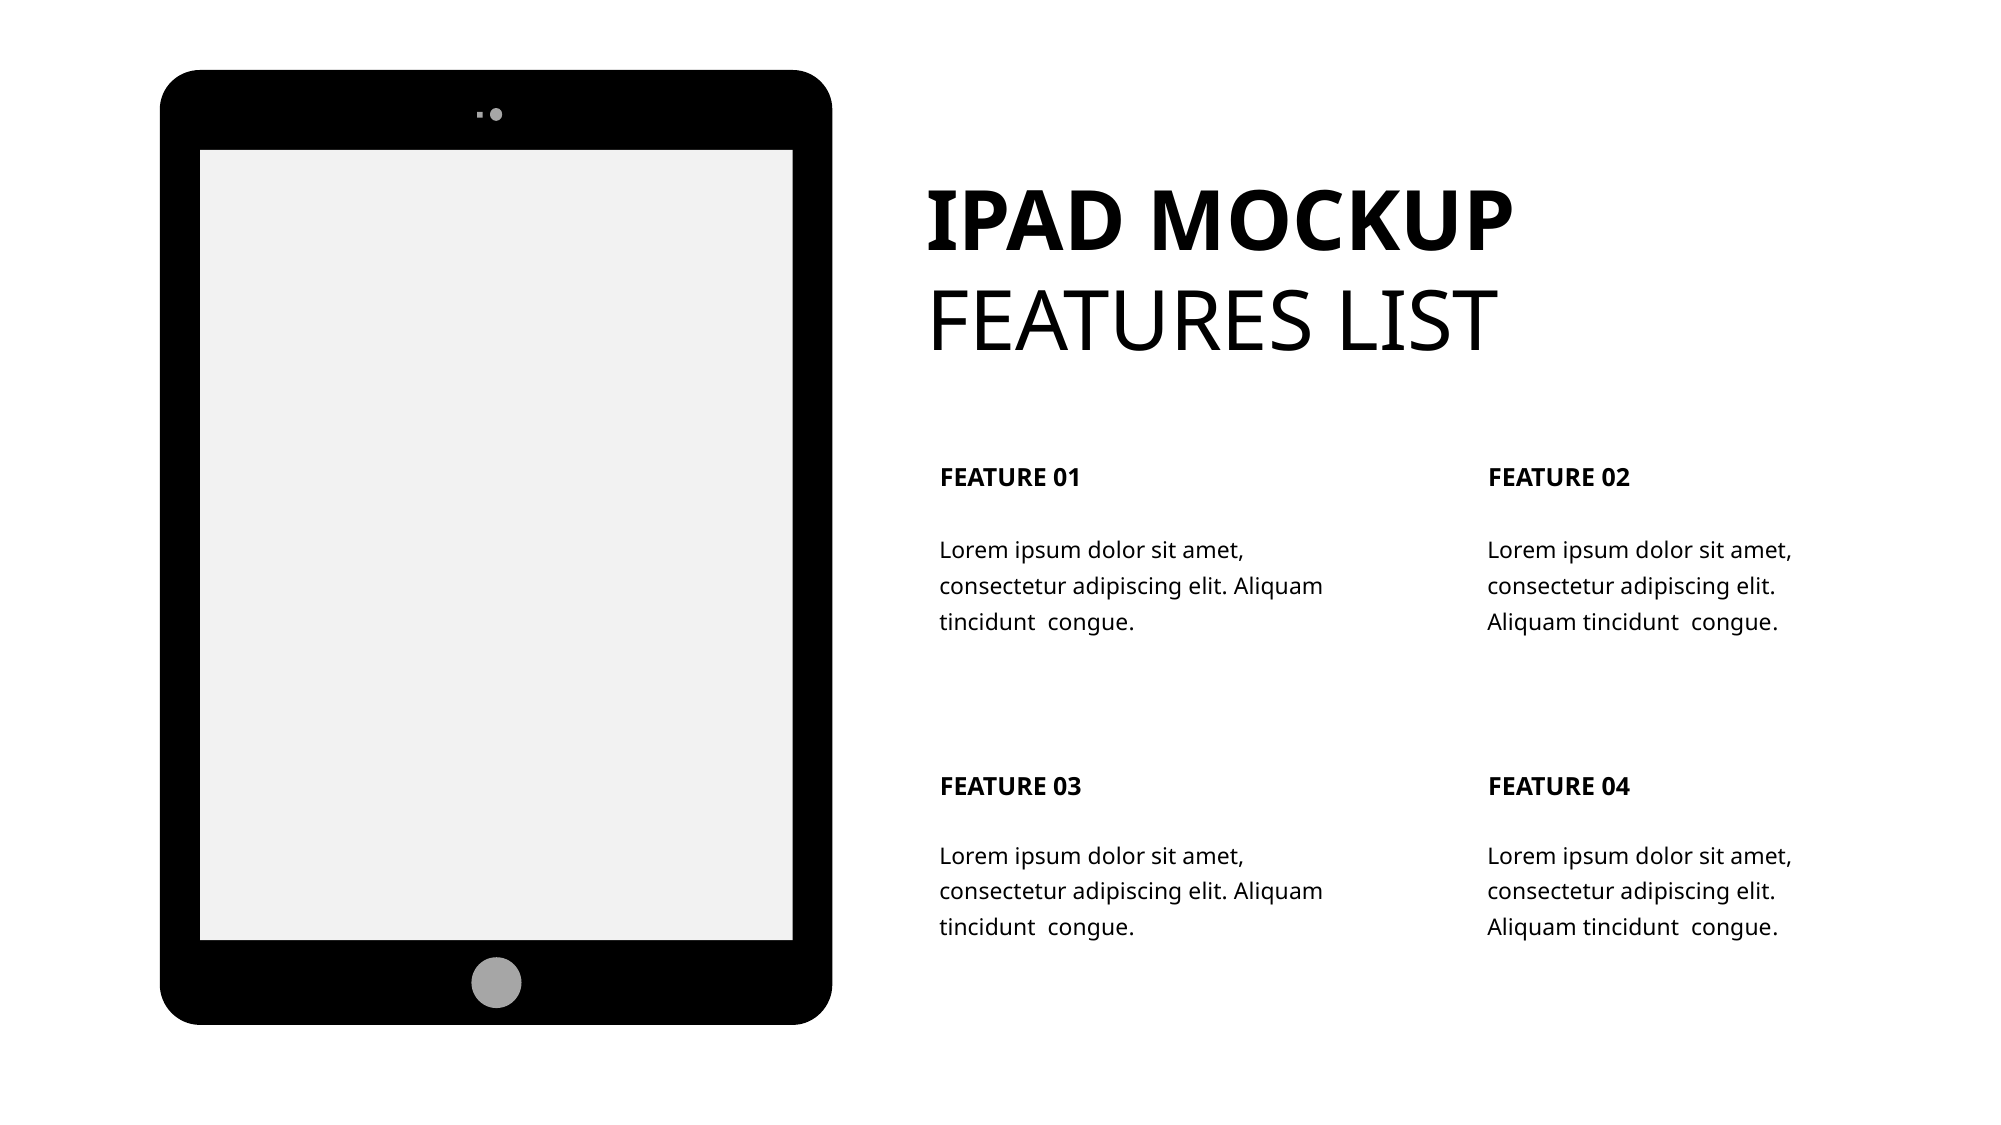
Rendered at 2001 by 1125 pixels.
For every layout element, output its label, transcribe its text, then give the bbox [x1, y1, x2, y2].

text_box Lorem ipsum dolor sit amet, consectetur adipiscing elit. Aliquam tincidunt congue. [1467, 823, 1856, 950]
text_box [159, 69, 833, 1025]
text_box FEATURE 04 [1473, 762, 1810, 808]
text_box Lorem ipsum dolor sit amet, consectetur adipiscing elit. Aliquam tincidunt congue. [919, 517, 1354, 645]
text_box FEATURE 02 [1473, 454, 1805, 499]
picture [199, 149, 793, 945]
text_box Lorem ipsum dolor sit amet, consectetur adipiscing elit. Aliquam tincidunt congue. [1467, 517, 1856, 645]
text_box FEATURE 01 [924, 454, 1247, 499]
text_box IPAD MOCKUP FEATURES LIST [926, 166, 1517, 368]
text_box Lorem ipsum dolor sit amet, consectetur adipiscing elit. Aliquam tincidunt congue. [919, 823, 1354, 950]
text_box FEATURE 03 [924, 762, 1258, 808]
